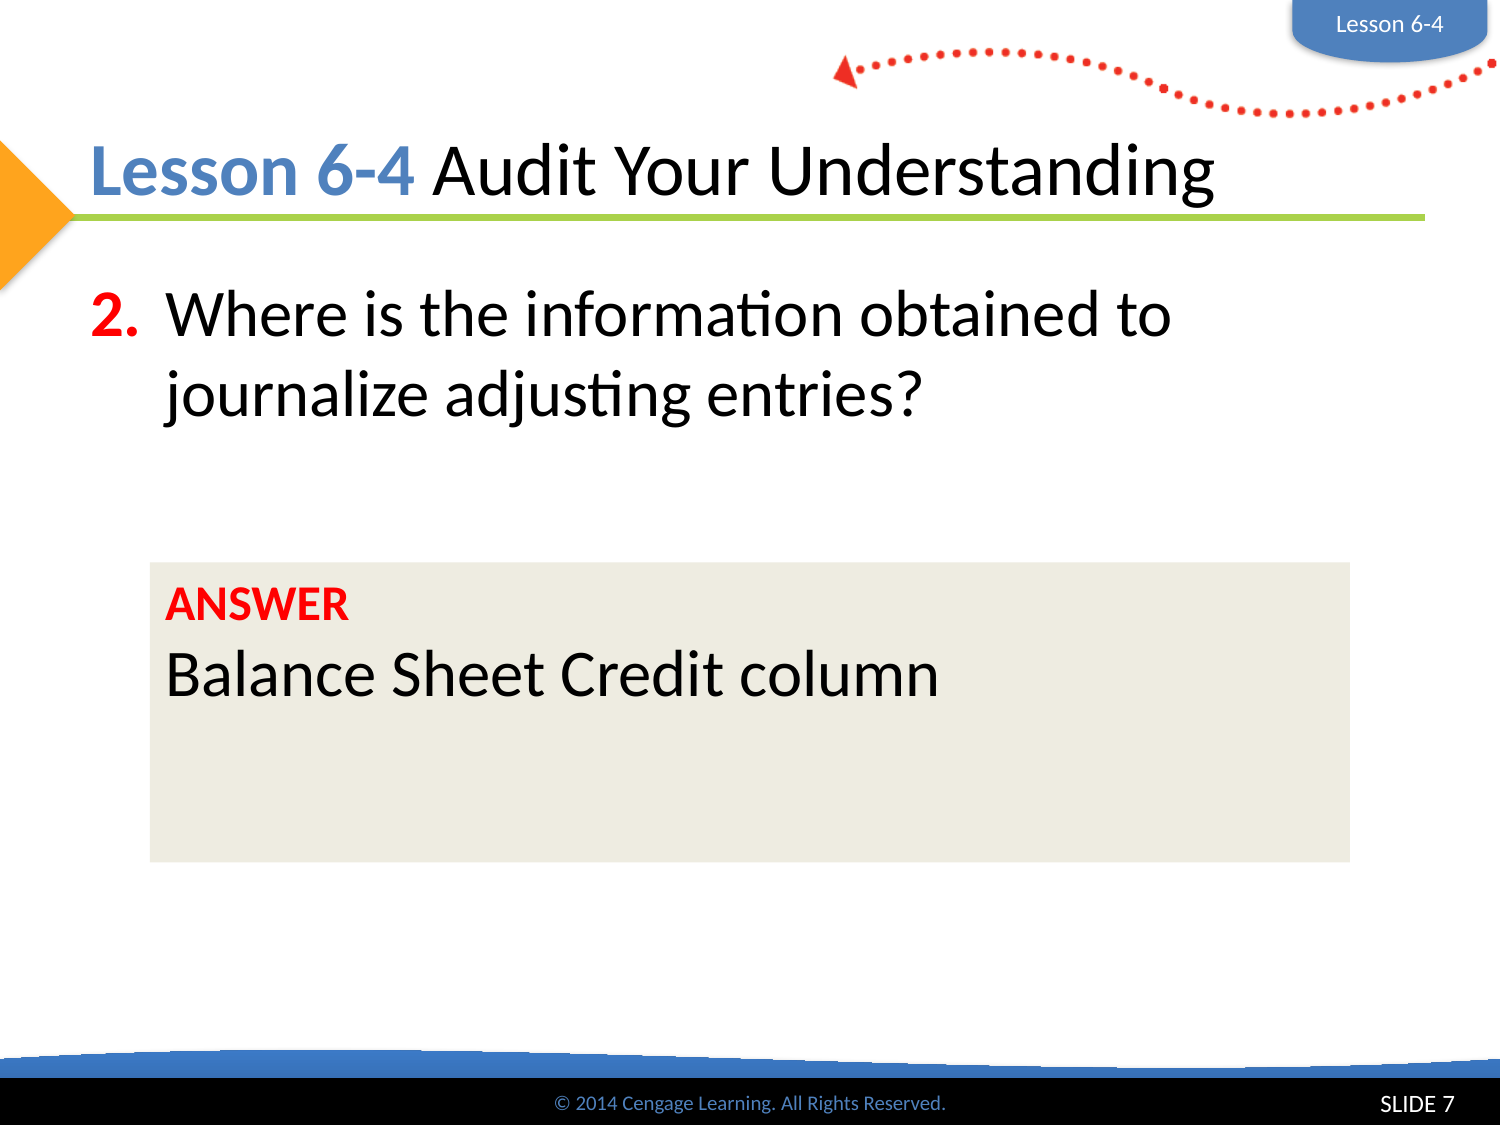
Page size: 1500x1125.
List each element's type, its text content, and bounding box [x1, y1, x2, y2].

title Lesson 6-4 Audit Your Understanding [75, 29, 1350, 218]
list 2. Where is the information obtained to journalize adjusting entries? [75, 262, 1425, 1005]
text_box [1292, 0, 1488, 63]
picture [827, 37, 1500, 126]
text_box ANSWER Balance Sheet Credit column [149, 562, 1350, 863]
slide_number SLIDE 7 [1170, 1080, 1470, 1125]
text_box [0, 138, 78, 293]
